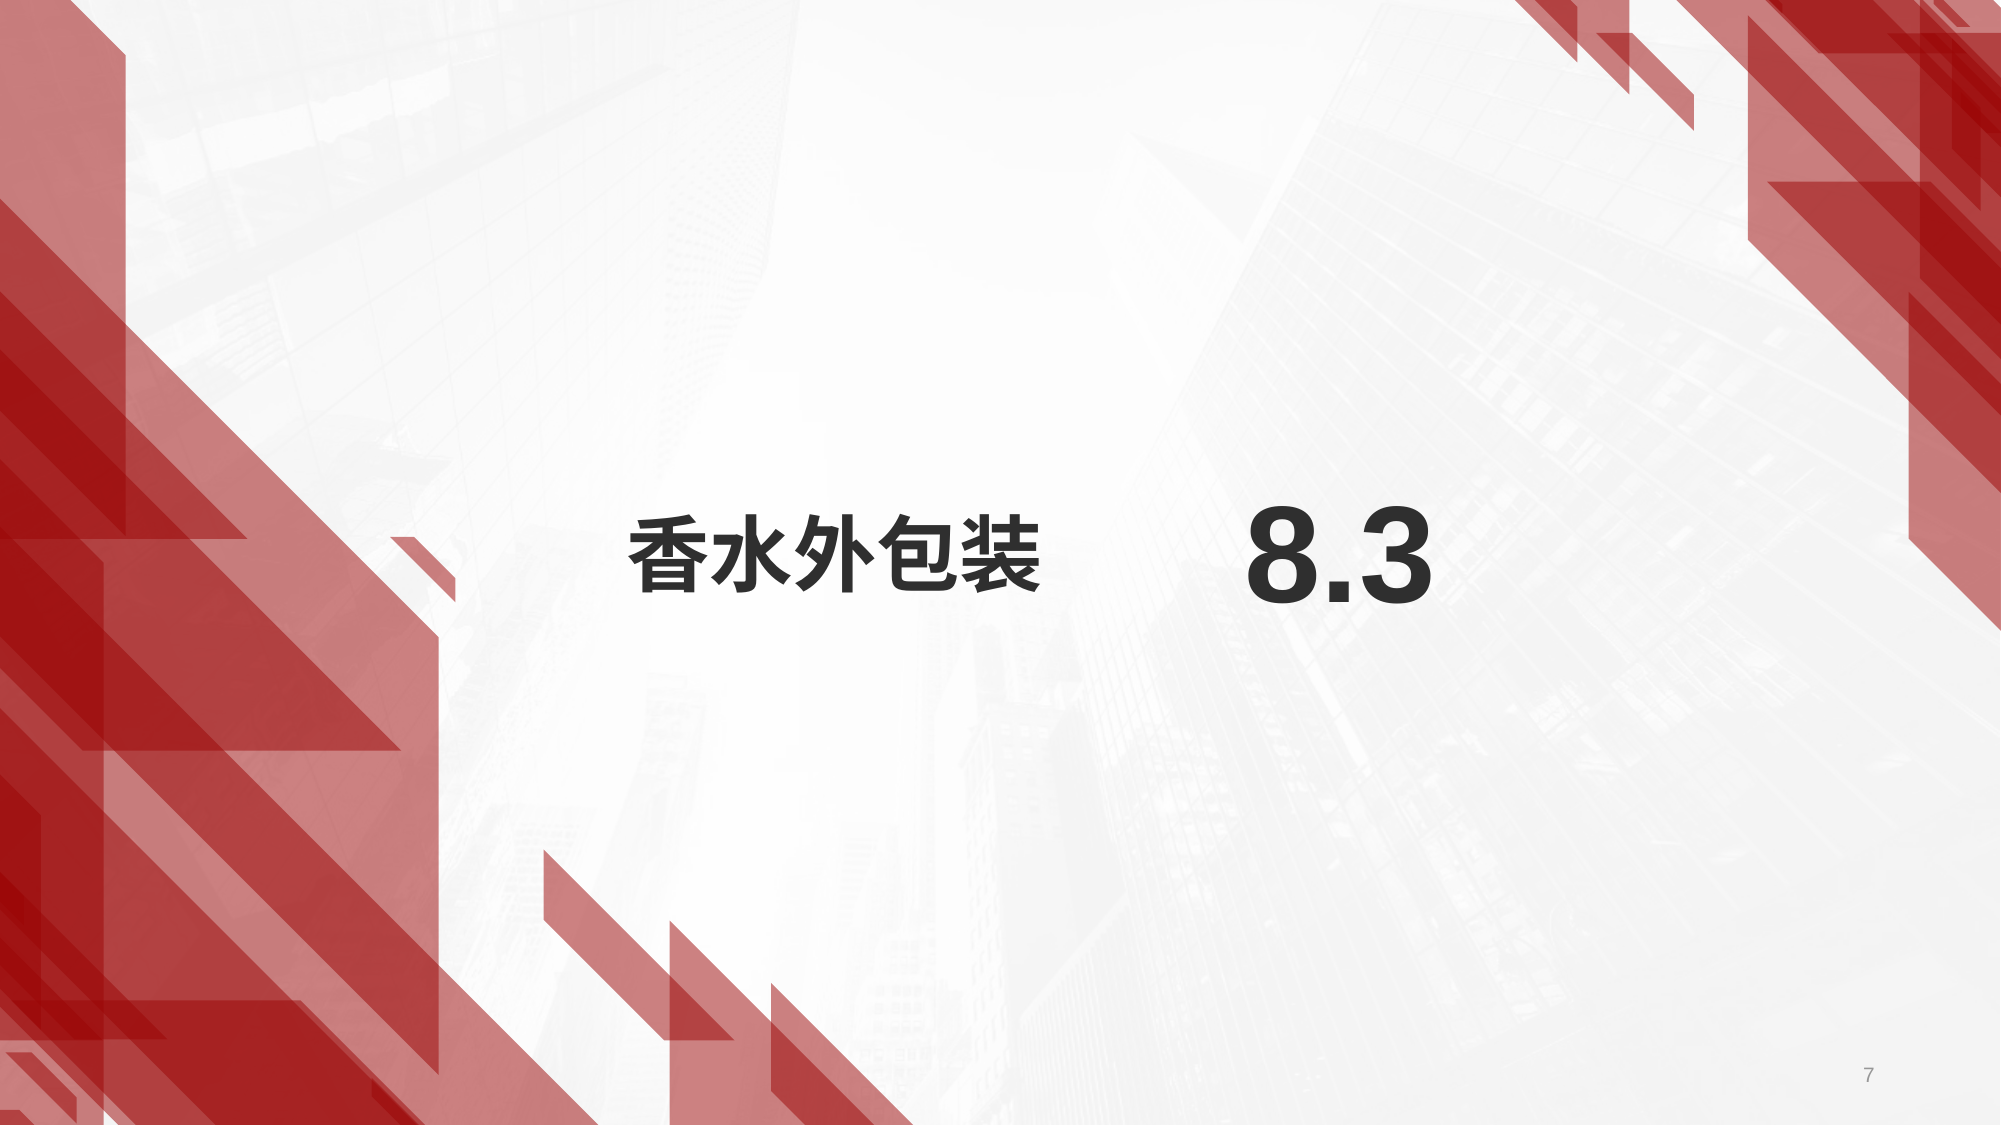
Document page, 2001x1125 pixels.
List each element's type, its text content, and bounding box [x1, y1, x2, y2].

slide_number 7 [1452, 1056, 1890, 1092]
title 香水外包装 [611, 483, 1073, 610]
list 8.3 [1229, 455, 1453, 638]
